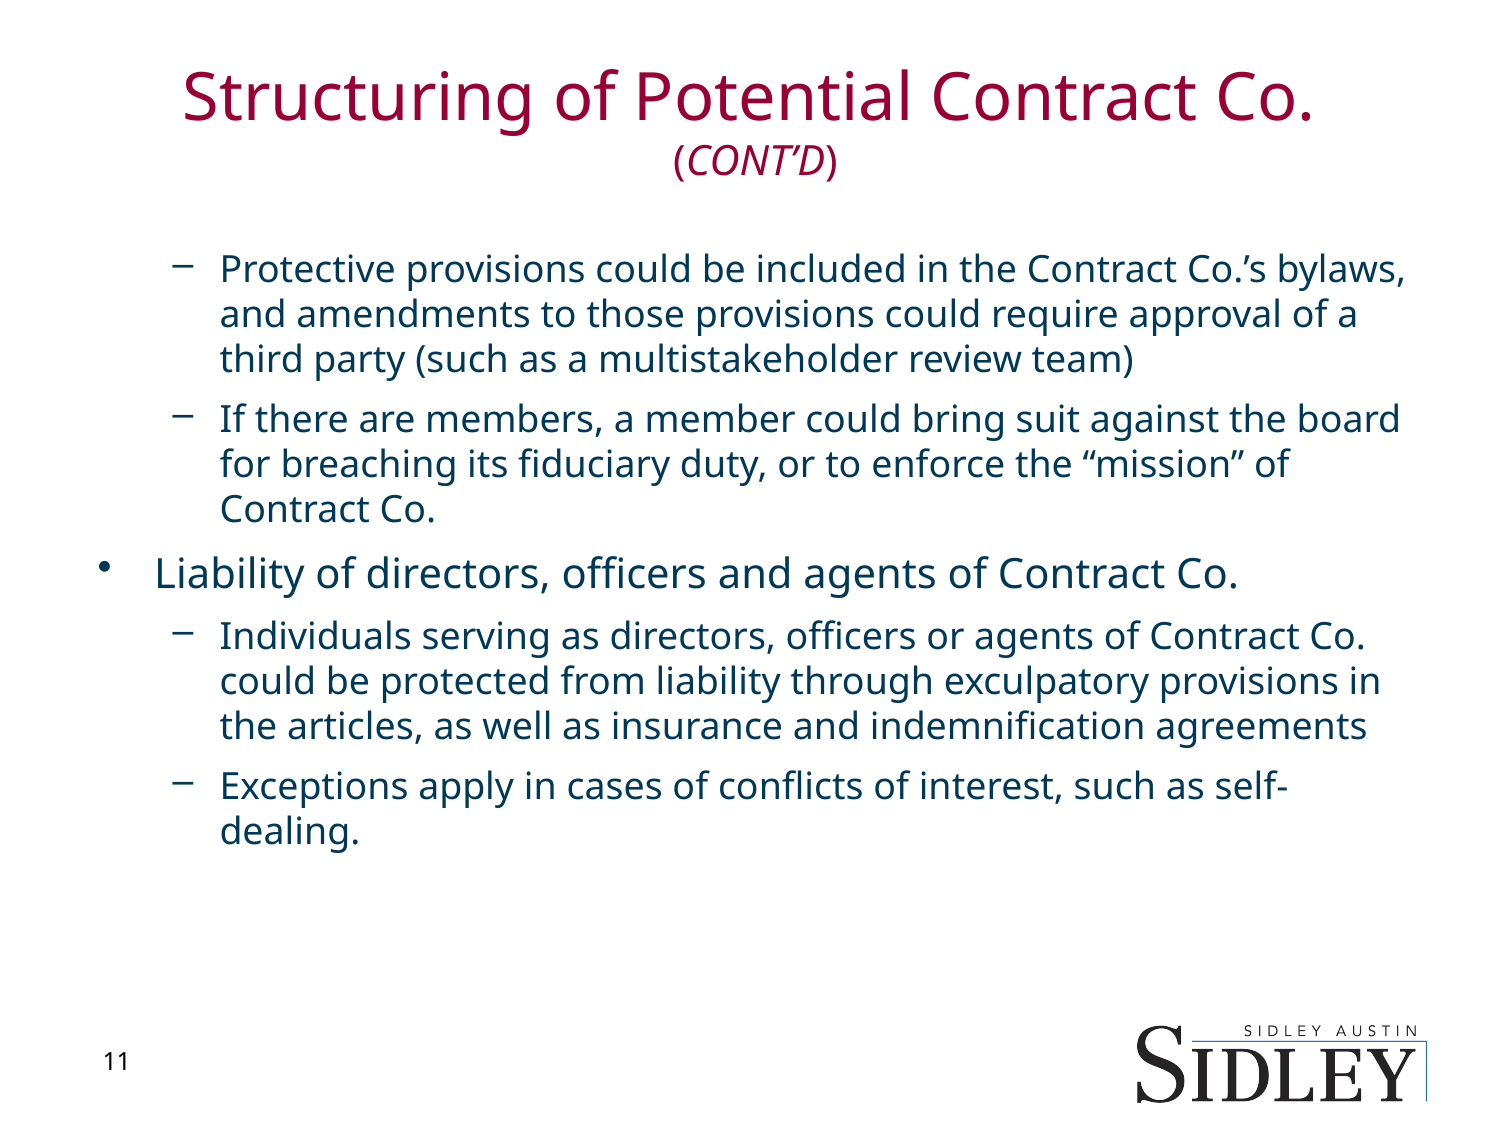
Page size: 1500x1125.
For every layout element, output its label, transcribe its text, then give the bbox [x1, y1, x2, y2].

slide_number 11 [87, 1037, 401, 1098]
title Structuring of Potential Contract Co. (CONT’D) [82, 24, 1418, 213]
picture [1137, 1025, 1427, 1103]
list Protective provisions could be included in the Contract Co.’s bylaws, and amendments to those provisions could require approval of a third party (such as a multistakeholder review team) If there are members, a member could bring suit against the board for breaching its fiduciary duty, or to enforce the “mission” of Contract Co. Liability of directors, officers and agents of Contract Co. Individuals serving as directors, officers or agents of Contract Co. could be protected from liability through exculpatory provisions in the articles, as well as insurance and indemnification agreements Exceptions apply in cases of conflicts of interest, such as self-dealing. [82, 237, 1426, 988]
